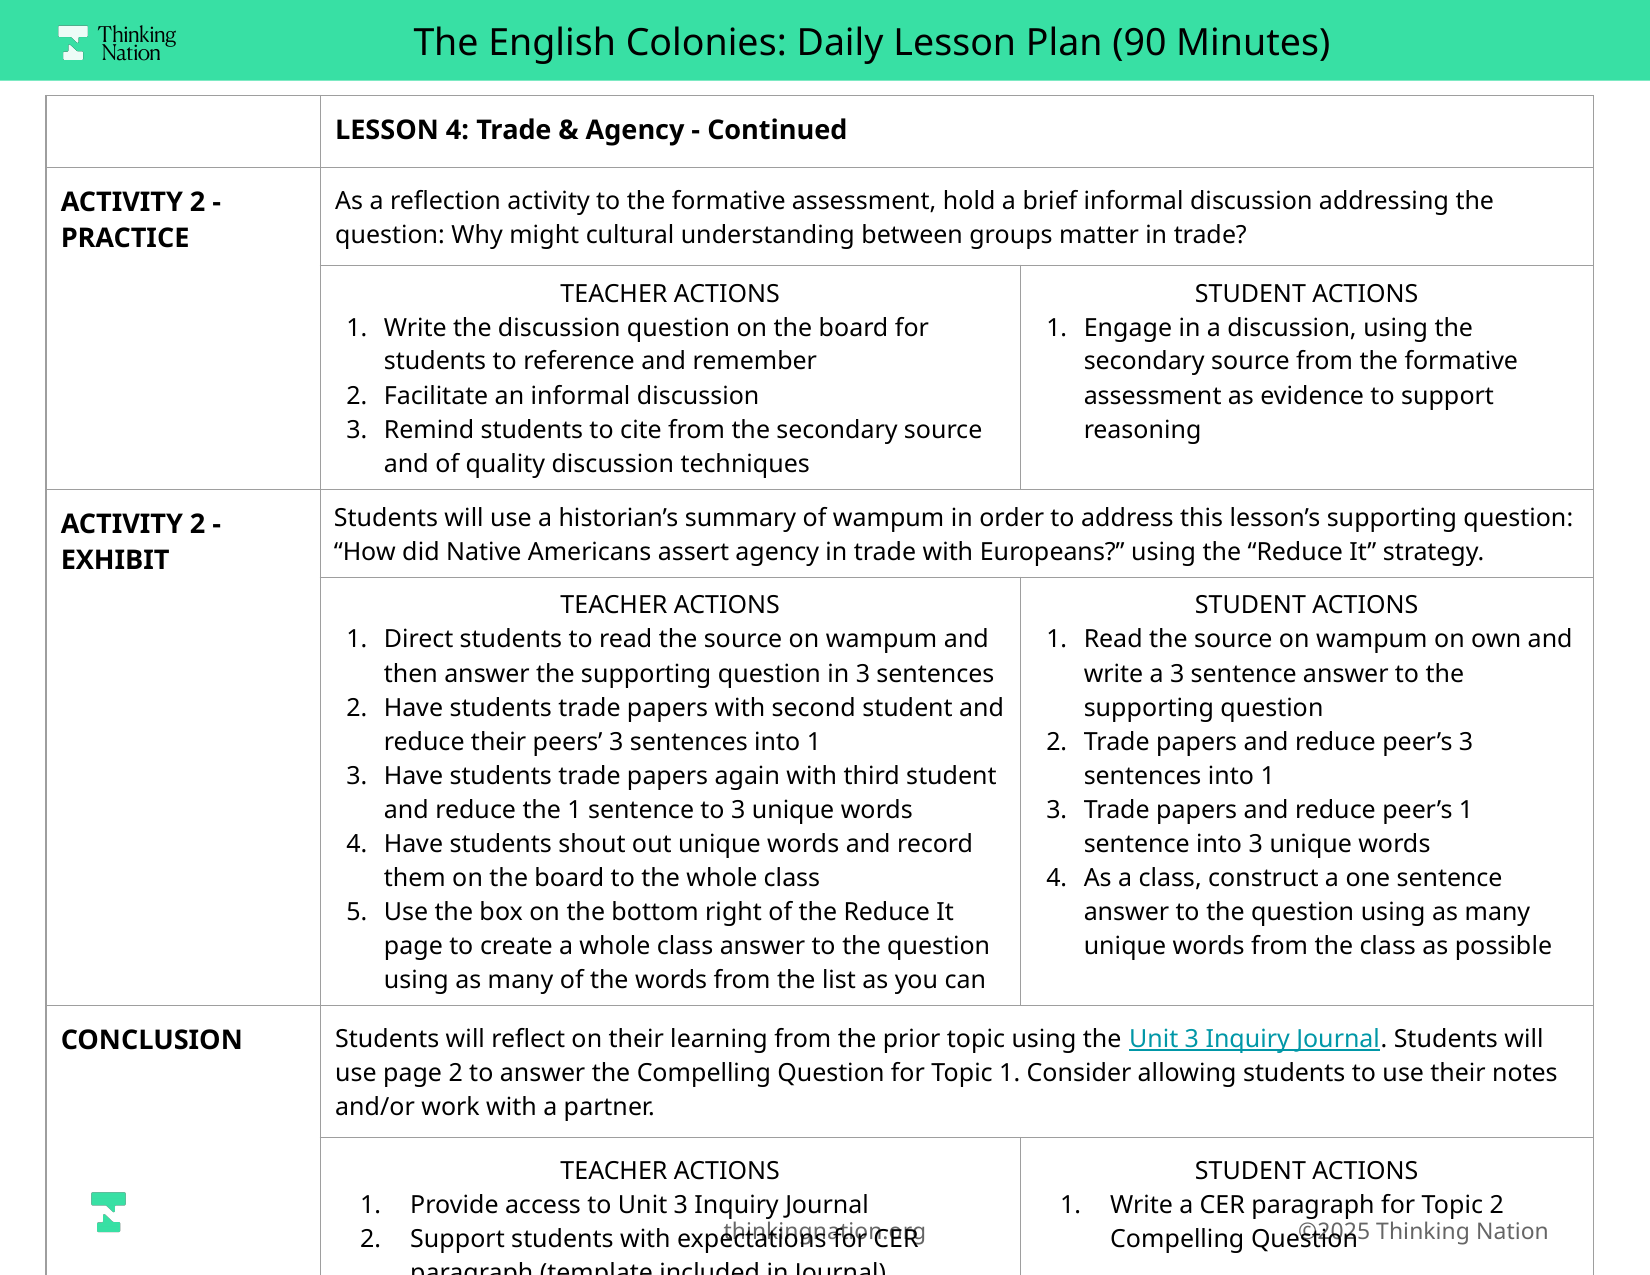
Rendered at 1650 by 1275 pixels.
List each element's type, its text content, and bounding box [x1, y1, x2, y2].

table_cell STUDENT ACTIONS Read the source on wampum on own and write a 3 sentence answer to the supporting question Trade papers and reduce peer’s 3 sentences into 1 Trade papers and reduce peer’s 1 sentence into 3 unique words As a class, construct a one sentence answer to the question using as many unique words from the class as possible [1021, 578, 1593, 1005]
table_cell STUDENT ACTIONS Engage in a discussion, using the secondary source from the formative assessment as evidence to support reasoning [1021, 266, 1593, 489]
table_cell As a reflection activity to the formative assessment, hold a brief informal discussion addressing the question: Why might cultural understanding between groups matter in trade? [321, 168, 1593, 265]
table_cell CONCLUSION [47, 1006, 320, 1275]
table_cell STUDENT ACTIONS Write a CER paragraph for Topic 2 Compelling Question [1021, 1138, 1593, 1275]
picture [45, 14, 180, 85]
table_cell TEACHER ACTIONS Provide access to Unit 3 Inquiry Journal Support students with expectations for CER paragraph (template included in Journal). [321, 1138, 1020, 1275]
table_header [47, 96, 320, 167]
table_cell ACTIVITY 2 - PRACTICE [47, 168, 320, 489]
picture [80, 1184, 136, 1240]
table_cell Students will use a historian’s summary of wampum in order to address this lesson’s supporting question: “How did Native Americans assert agency in trade with Europeans?” using the “Reduce It” strategy. [321, 490, 1593, 577]
table_cell TEACHER ACTIONS Direct students to read the source on wampum and then answer the supporting question in 3 sentences Have students trade papers with second student and reduce their peers’ 3 sentences into 1 Have students trade papers again with third student and reduce the 1 sentence to 3 unique words Have students shout out unique words and record them on the board to the whole class Use the box on the bottom right of the Reduce It page to create a whole class answer to the question using as many of the words from the list as you can [321, 578, 1020, 1005]
table_header LESSON 4: Trade & Agency - Continued [321, 96, 1593, 167]
table_cell TEACHER ACTIONS Write the discussion question on the board for students to reference and remember Facilitate an informal discussion Remind students to cite from the secondary source and of quality discussion techniques [321, 266, 1020, 489]
text_box The English Colonies: Daily Lesson Plan (90 Minutes) [0, 0, 1650, 81]
table_cell Students will reflect on their learning from the prior topic using the Unit 3 Inquiry Journal. Students will use page 2 to answer the Compelling Question for Topic 1. Consider allowing students to use their notes and/or work with a partner. [321, 1006, 1593, 1137]
table_cell ACTIVITY 2 - EXHIBIT [47, 490, 320, 1005]
